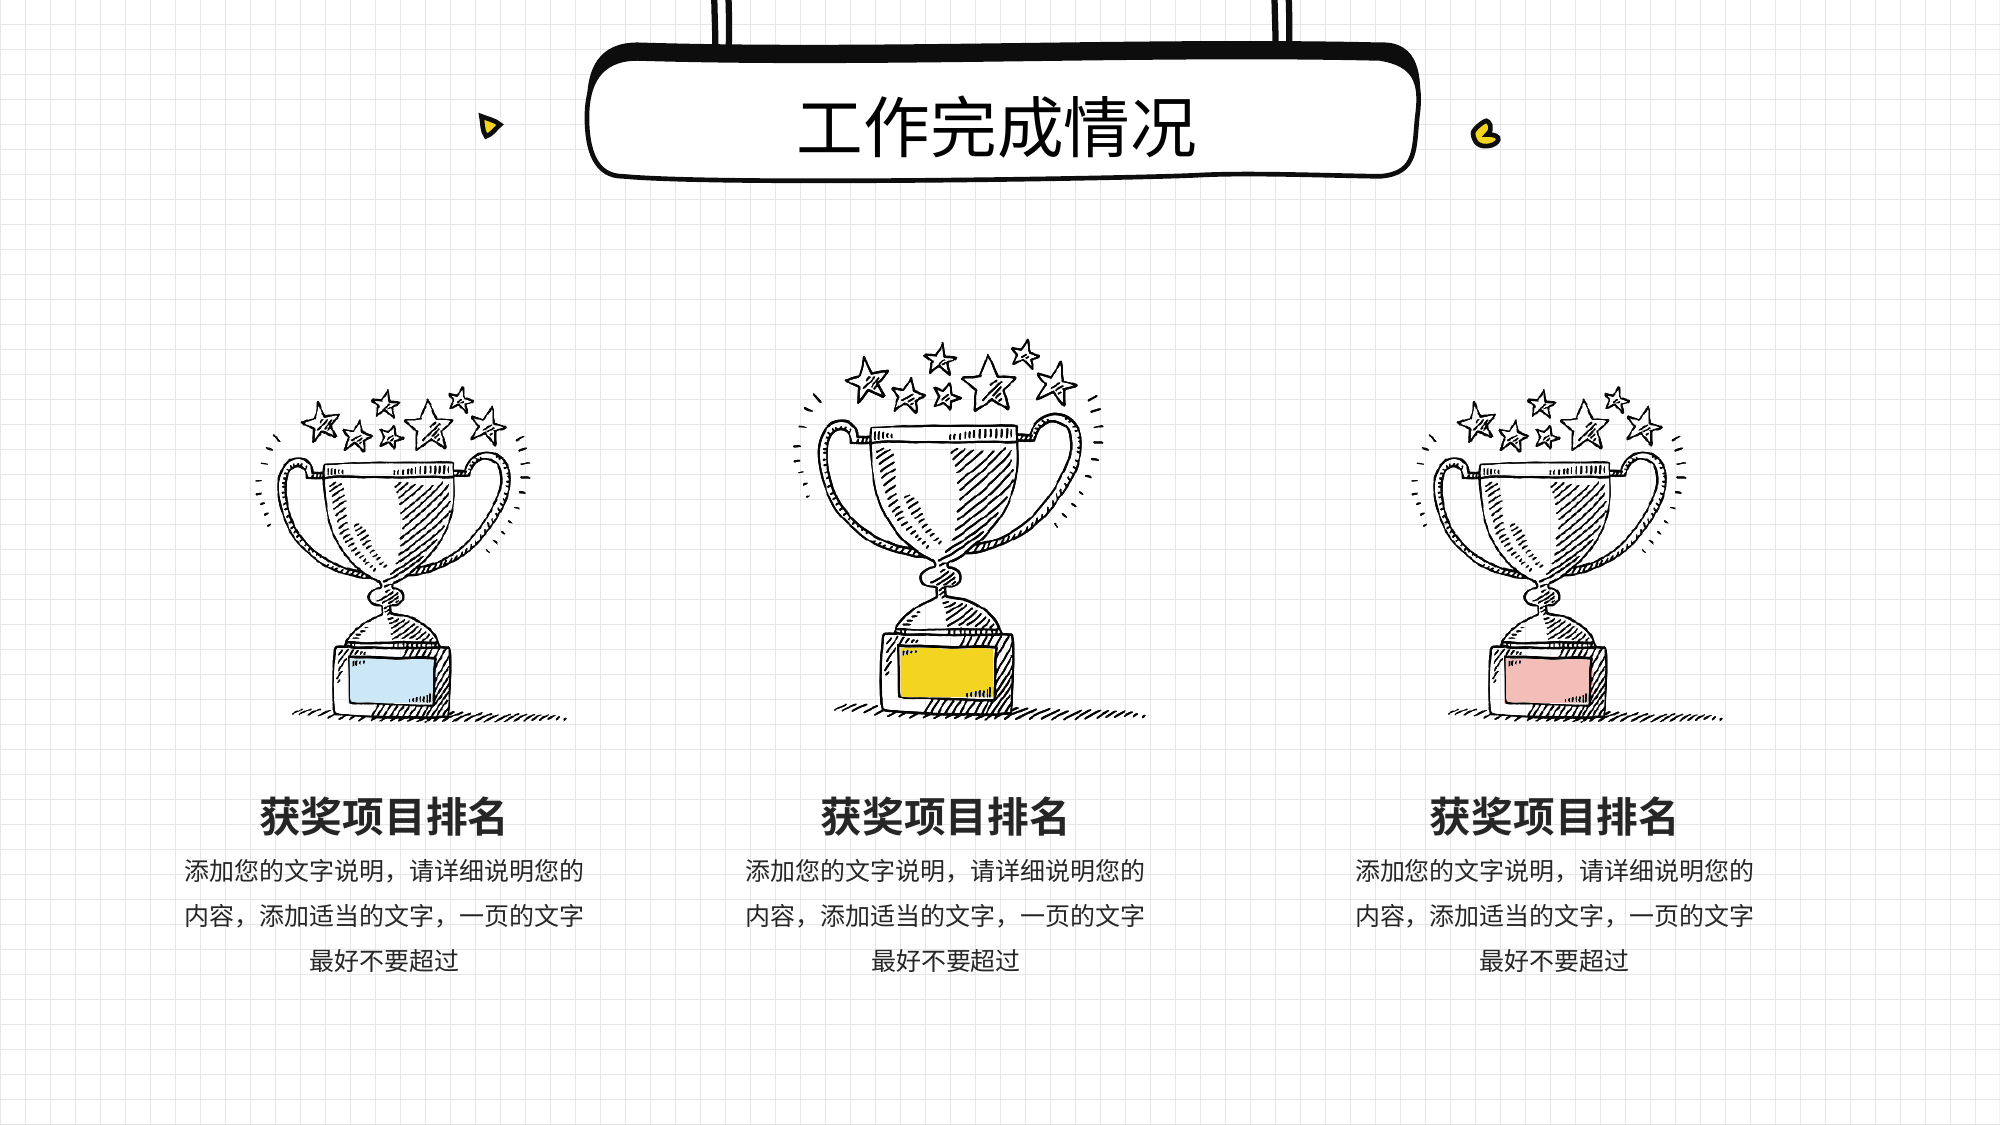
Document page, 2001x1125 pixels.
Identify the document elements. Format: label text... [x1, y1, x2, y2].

text_box 工作完成情况 [717, 78, 1277, 174]
picture [245, 365, 569, 743]
text_box 获奖项目排名 添加您的文字说明，请详细说明您的内容，添加适当的文字，一页的文字最好不要超过 [722, 758, 1169, 983]
text_box 获奖项目排名 添加您的文字说明，请详细说明您的内容，添加适当的文字，一页的文字最好不要超过 [166, 758, 603, 983]
picture [781, 315, 1148, 743]
picture [1401, 365, 1725, 743]
text_box 获奖项目排名 添加您的文字说明，请详细说明您的内容，添加适当的文字，一页的文字最好不要超过 [1332, 758, 1778, 983]
